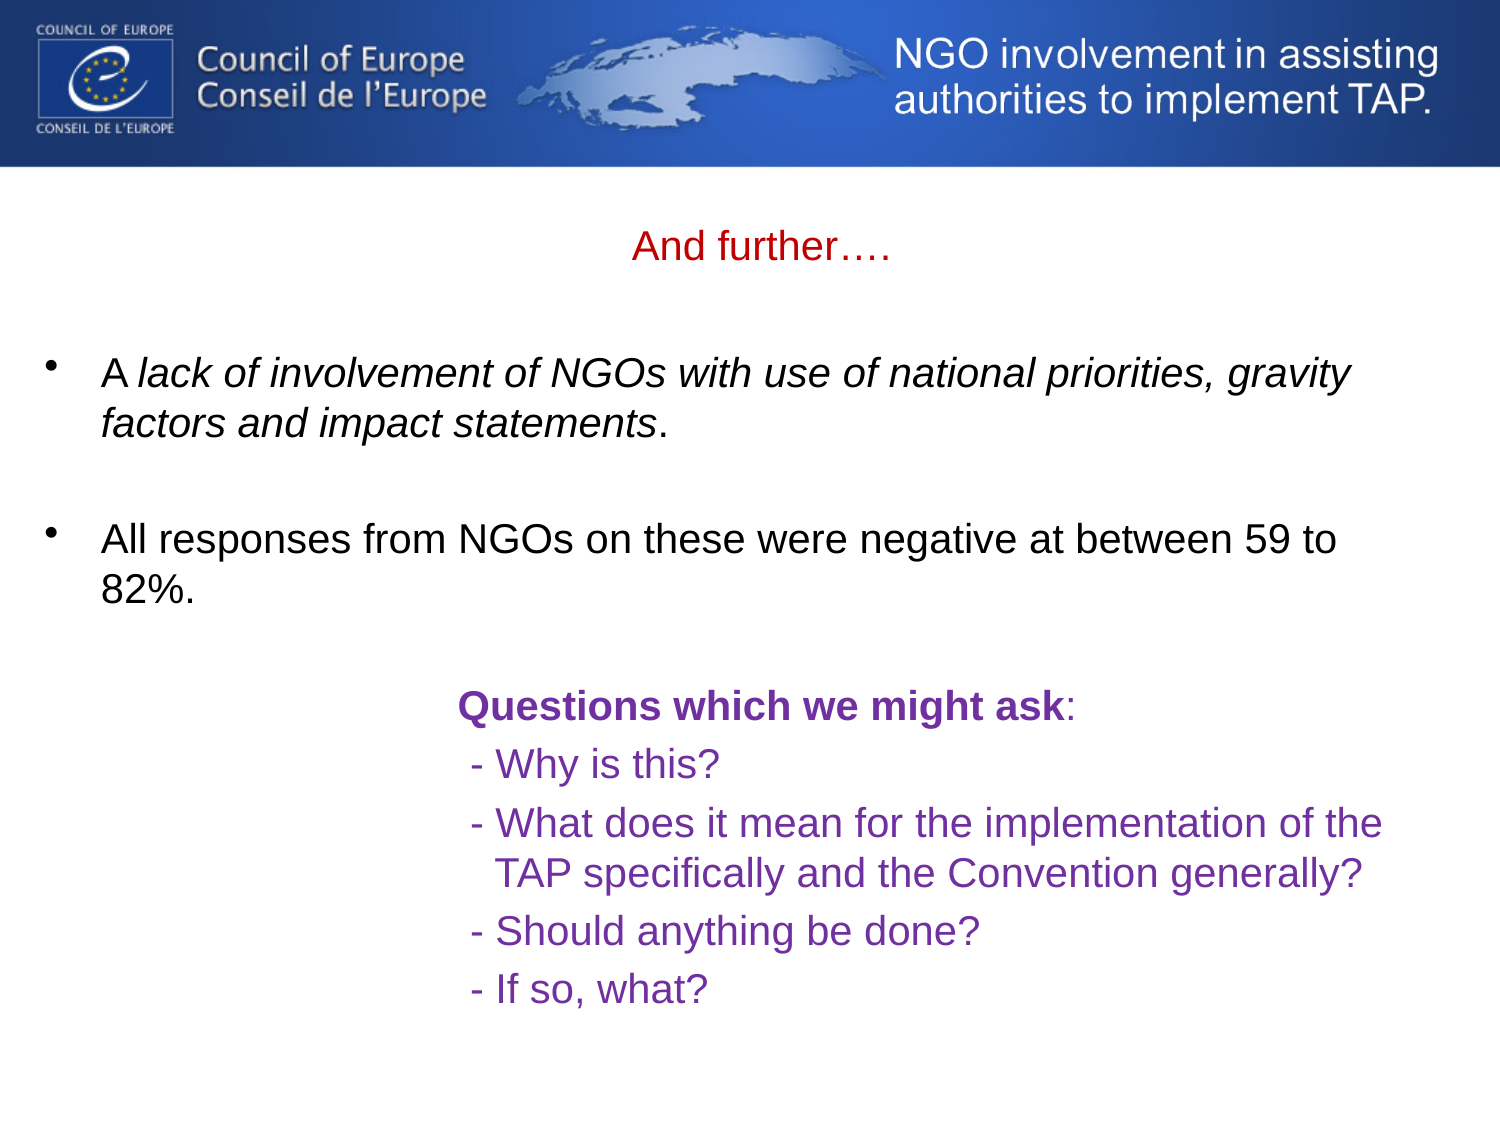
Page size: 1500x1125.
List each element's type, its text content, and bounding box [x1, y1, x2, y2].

list A lack of involvement of NGOs with use of national priorities, gravity factors and impact statements. All responses from NGOs on these were negative at between 59 to 82%. Questions which we might ask: - Why is this? - What does it mean for the implementation of the TAP specifically and the Convention generally? - Should anything be done? - If so, what? [29, 338, 1459, 1077]
title And further…. [135, 202, 1388, 285]
picture [0, 0, 1500, 1125]
